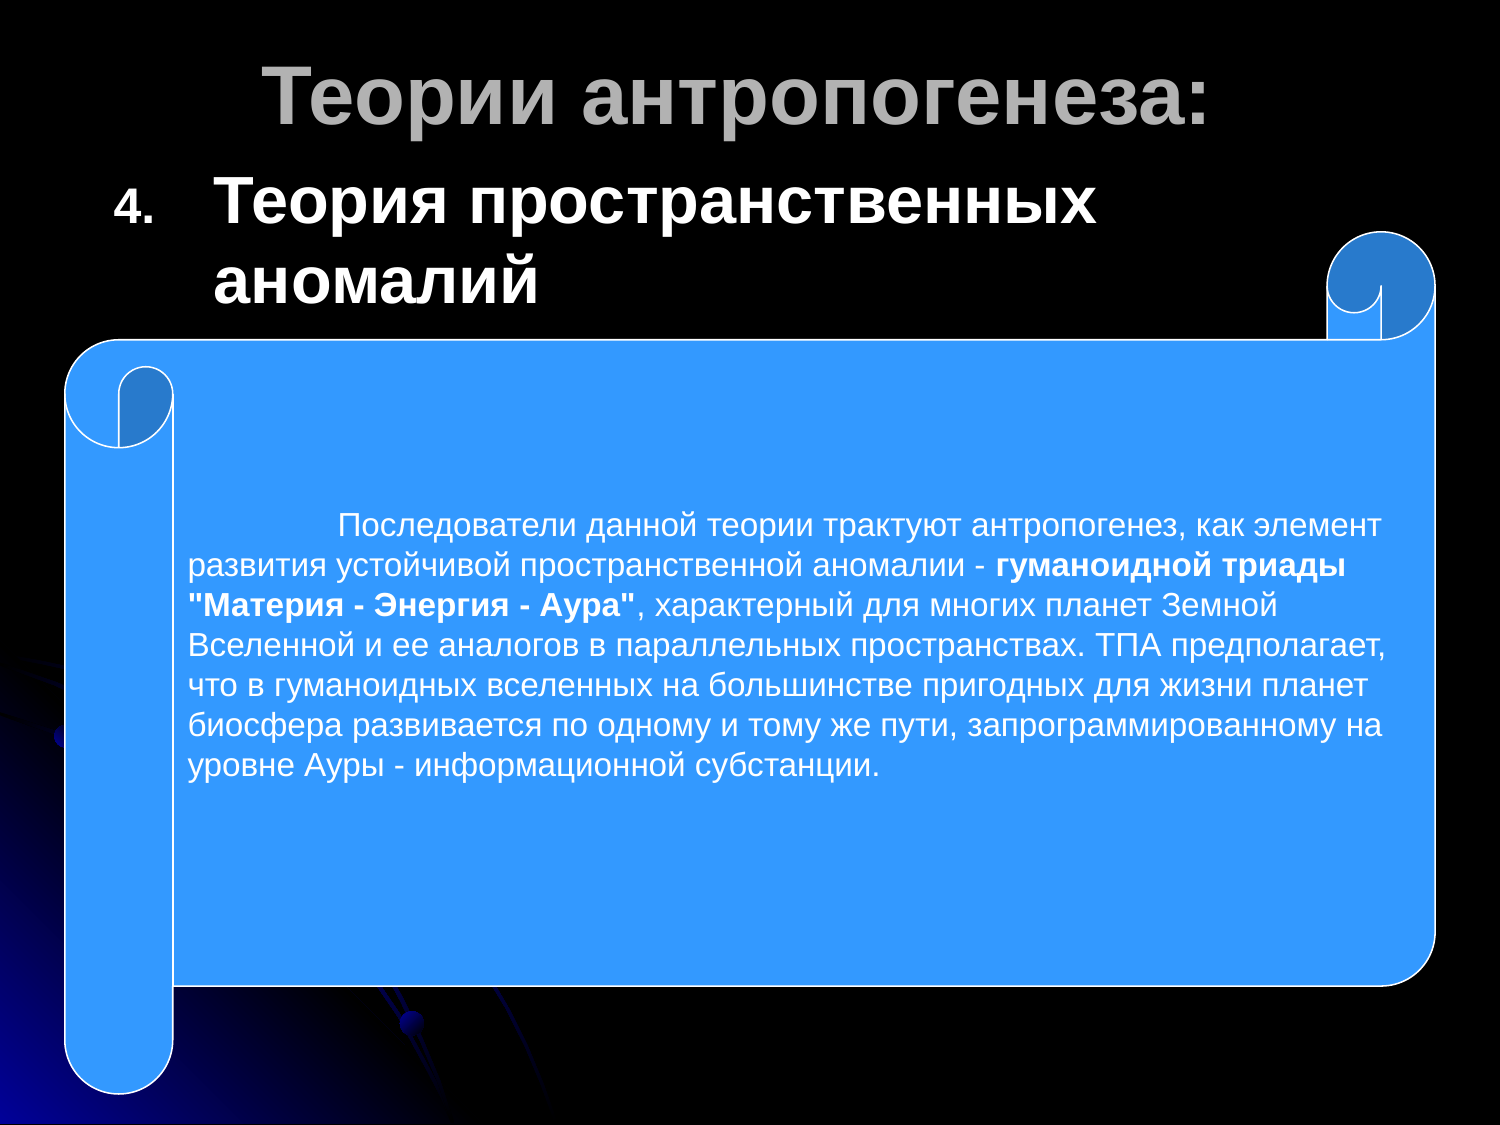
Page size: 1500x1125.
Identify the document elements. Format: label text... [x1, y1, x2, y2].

text_box Последователи данной теории трактуют антропогенез, как элемент развития устойчивой пространственной аномалии - гуманоидной триады "Материя - Энергия - Аура", характерный для многих планет Земной Вселенной и ее аналогов в параллельных пространствах. ТПА предполагает, что в гуманоидных вселенных на большинстве пригодных для жизни планет биосфера развивается по одному и тому же пути, запрограммированному на уровне Ауры - информационной субстанции. [64, 231, 1436, 1094]
title Теории антропогенеза: [74, 45, 1401, 138]
list Теория пространственных аномалий [98, 148, 1330, 280]
